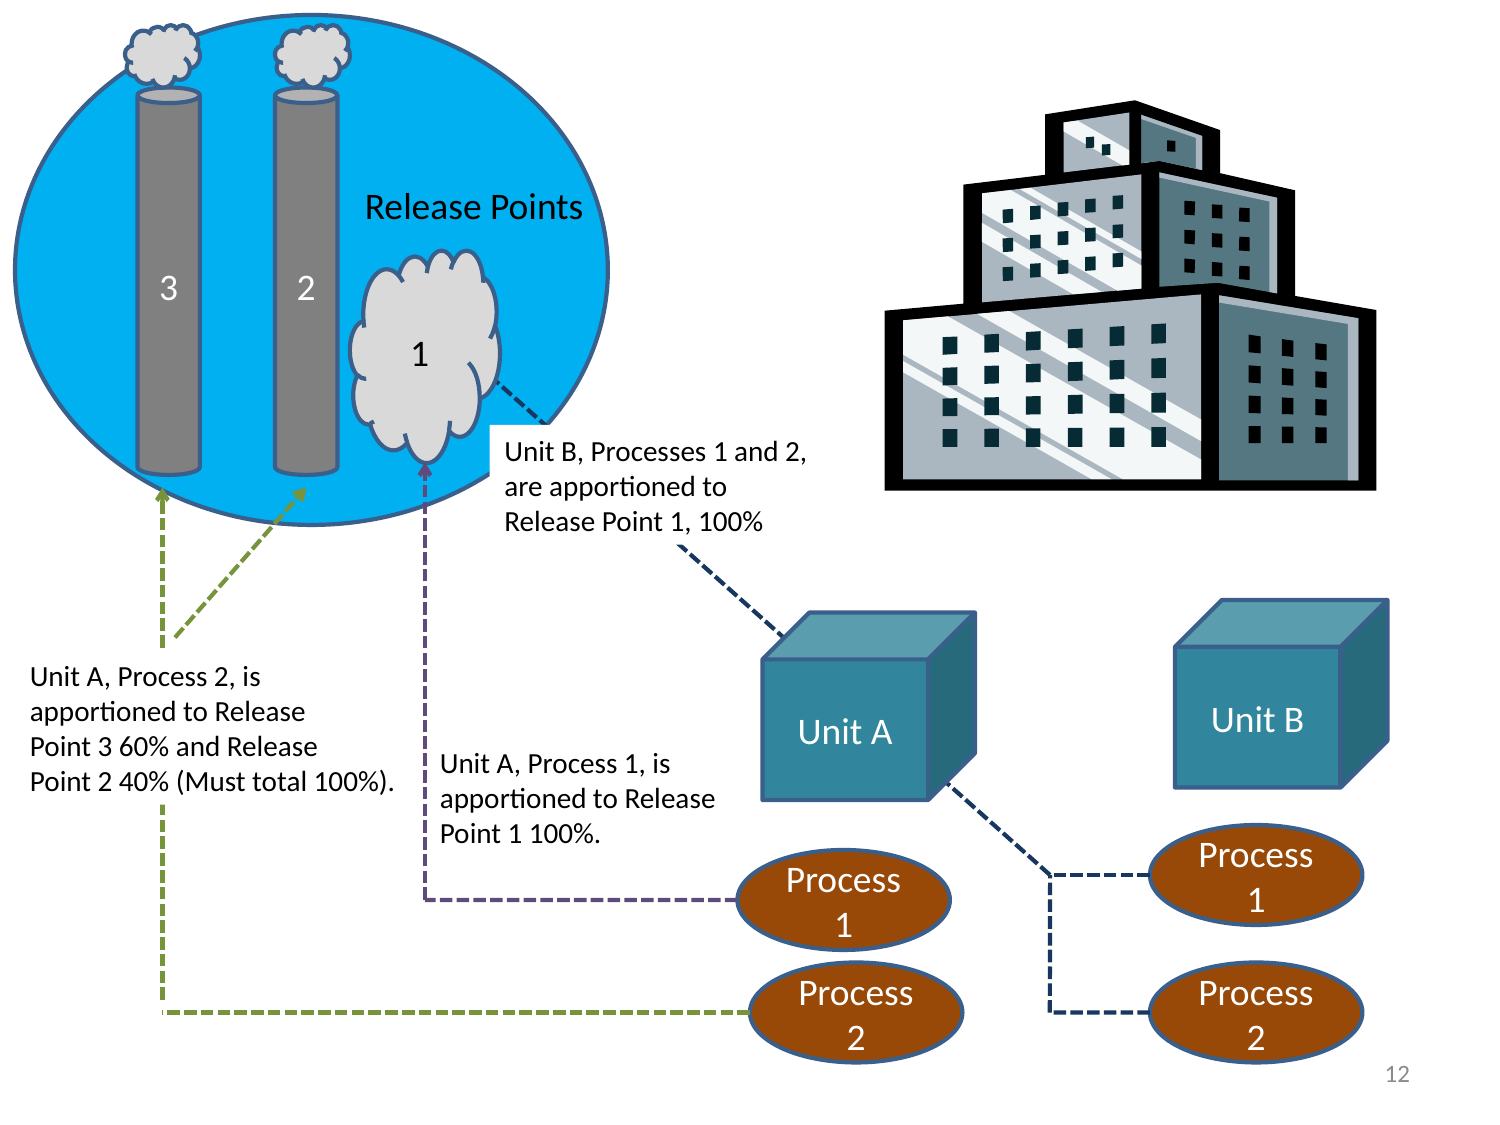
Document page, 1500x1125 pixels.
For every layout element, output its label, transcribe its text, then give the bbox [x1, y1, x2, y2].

text_box Unit A, Process 2, is apportioned to Release Point 3 60% and Release Point 2 40% (Must total 100%). [15, 649, 158, 805]
text_box 3 [135, 85, 202, 478]
text_box Unit B [1172, 597, 1390, 790]
text_box [12, 12, 610, 527]
text_box Process 2 [748, 960, 965, 1065]
text_box [272, 23, 353, 90]
text_box Process 2 [1147, 960, 1365, 1042]
text_box Release Points [350, 174, 625, 235]
text_box Unit A, Process 2, is apportioned to Release Point 3 60% and Release Point 2 40% (Must total 100%). [166, 649, 411, 805]
table_cell OP [141, 90, 196, 100]
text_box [474, 362, 1051, 876]
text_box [165, 496, 316, 629]
text_box 2 [272, 85, 340, 478]
text_box Process 1 [1147, 822, 1365, 928]
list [1182, 603, 1380, 644]
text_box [809, 14, 1452, 499]
text_box Unit A, Process 1, is apportioned to Release Point 1 100%. [429, 737, 469, 858]
text_box 1 [347, 248, 503, 466]
text_box Process 1 [735, 883, 952, 953]
table_cell AFCO Architectural Products [278, 90, 334, 100]
slide_number 12 [1074, 1042, 1425, 1103]
text_box [122, 23, 203, 90]
